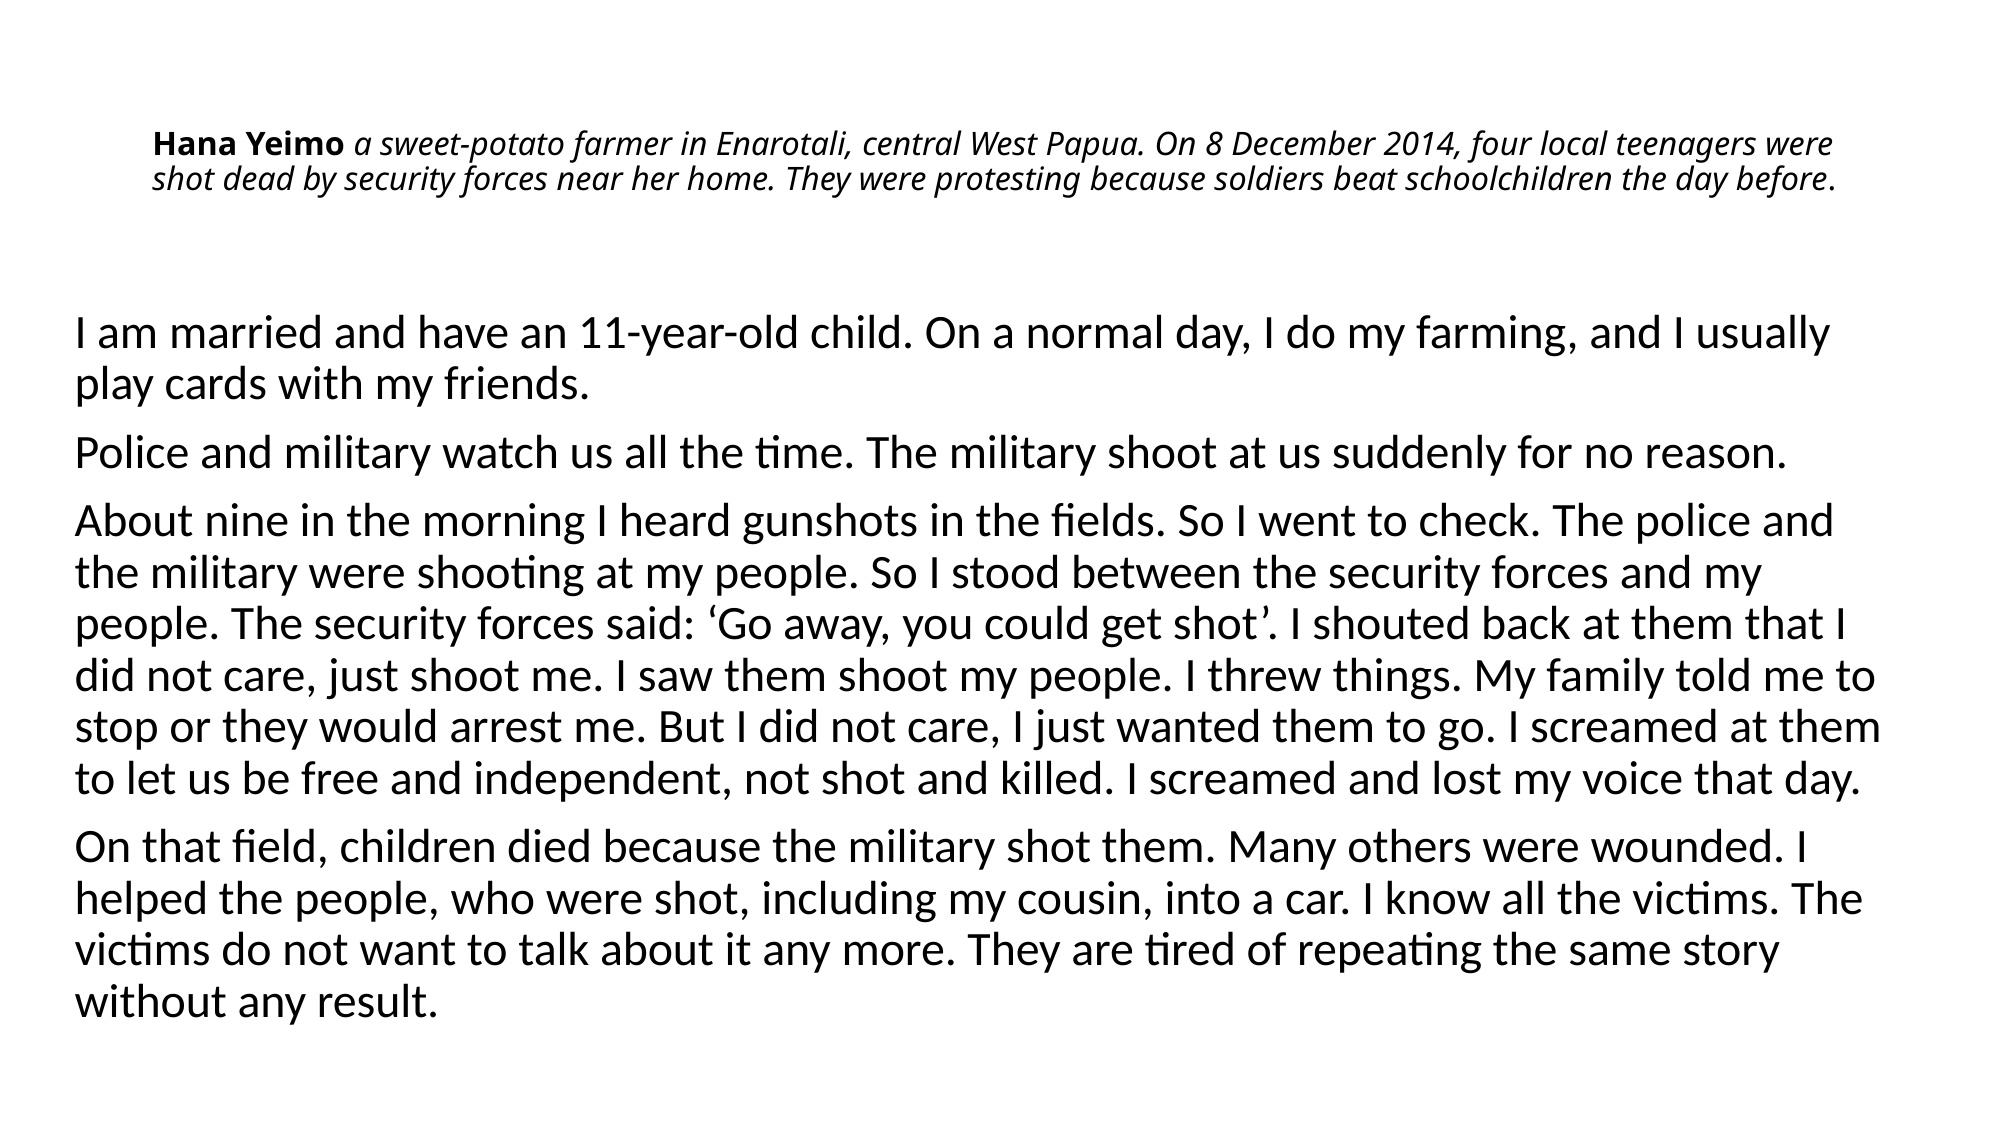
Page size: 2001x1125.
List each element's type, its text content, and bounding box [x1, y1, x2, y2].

list I am married and have an 11-year-old child. On a normal day, I do my farming, and I usually play cards with my friends. Police and military watch us all the time. The military shoot at us suddenly for no reason. About nine in the morning I heard gunshots in the fields. So I went to check. The police and the military were shooting at my people. So I stood between the security forces and my people. The security forces said: ‘Go away, you could get shot’. I shouted back at them that I did not care, just shoot me. I saw them shoot my people. I threw things. My family told me to stop or they would arrest me. But I did not care, I just wanted them to go. I screamed at them to let us be free and independent, not shot and killed. I screamed and lost my voice that day. On that field, children died because the military shot them. Many others were wounded. I helped the people, who were shot, including my cousin, into a car. I know all the victims. The victims do not want to talk about it any more. They are tired of repeating the same story without any result. [59, 299, 1924, 1072]
title Hana Yeimo a sweet-potato farmer in Enarotali, central West Papua. On 8 December 2014, four local teenagers were shot dead by security forces near her home. They were protesting because soldiers beat schoolchildren the day before. [137, 102, 1863, 278]
